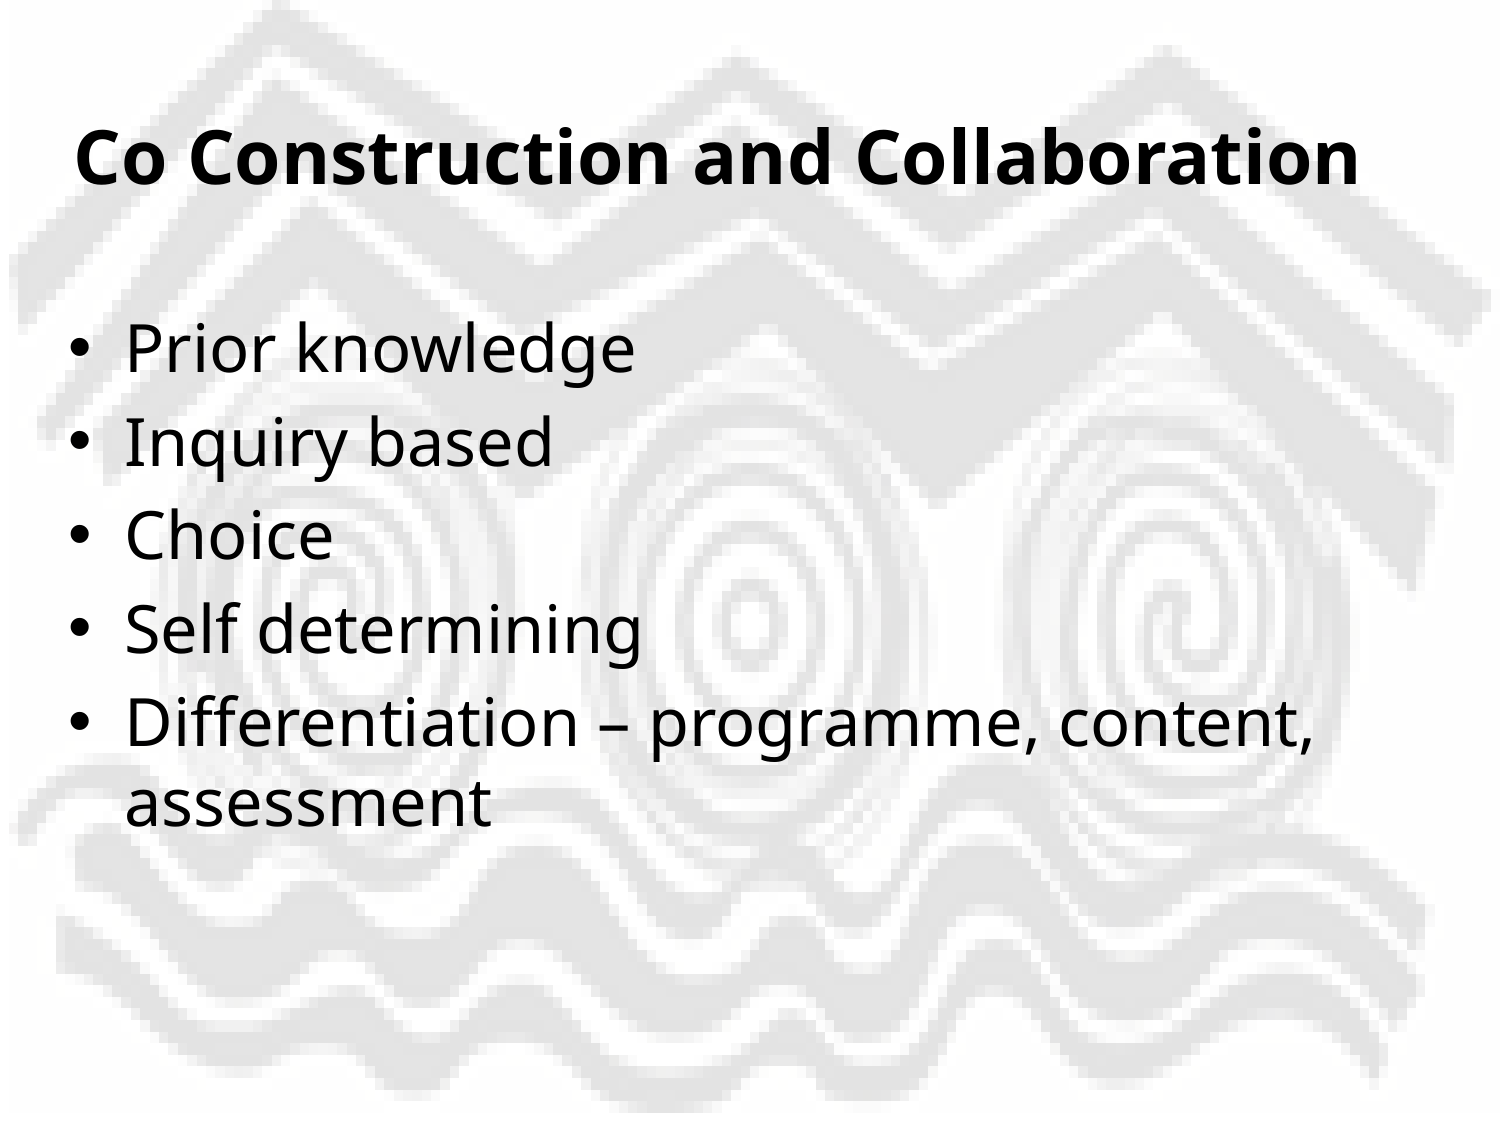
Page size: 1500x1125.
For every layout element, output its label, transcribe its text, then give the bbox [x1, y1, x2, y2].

list Co Construction and Collaboration Prior knowledge Inquiry based Choice Self determining Differentiation – programme, content, assessment [53, 101, 1404, 994]
